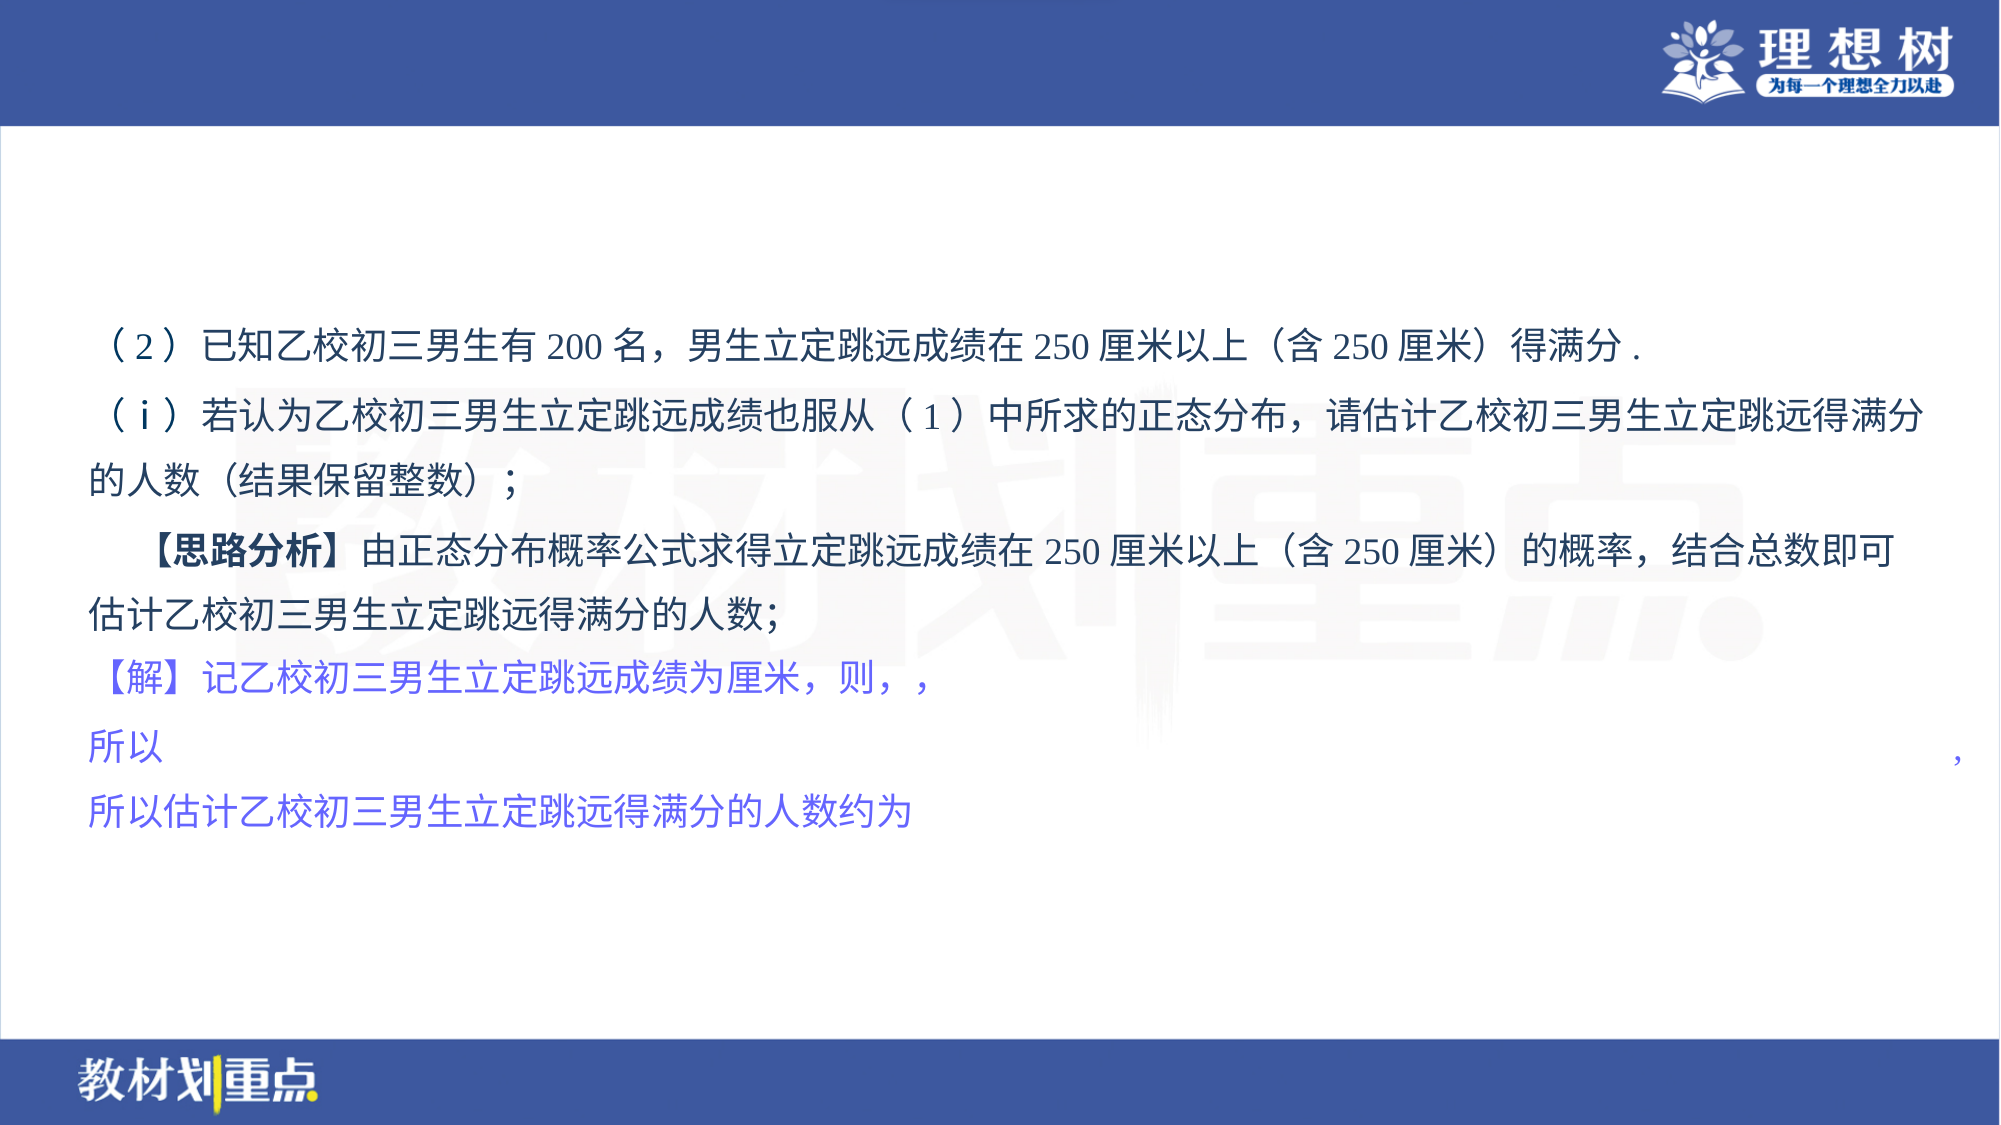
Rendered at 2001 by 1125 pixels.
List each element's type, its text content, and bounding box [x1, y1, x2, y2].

text_box 【思路分析】由正态分布概率公式求得立定跳远成绩在250厘米以上（含250厘米）的概率，结合总数即可 估计乙校初三男生立定跳远得满分的人数； [88, 503, 1911, 630]
text_box （2）已知乙校初三男生有200名，男生立定跳远成绩在250厘米以上（含250厘米）得满分. [88, 300, 1911, 360]
picture [0, 0, 2000, 1125]
text_box （ⅰ）若认为乙校初三男生立定跳远成绩也服从（1）中所求的正态分布，请估计乙校初三男生立定跳远得满分 的人数（结果保留整数）； [88, 368, 1911, 496]
